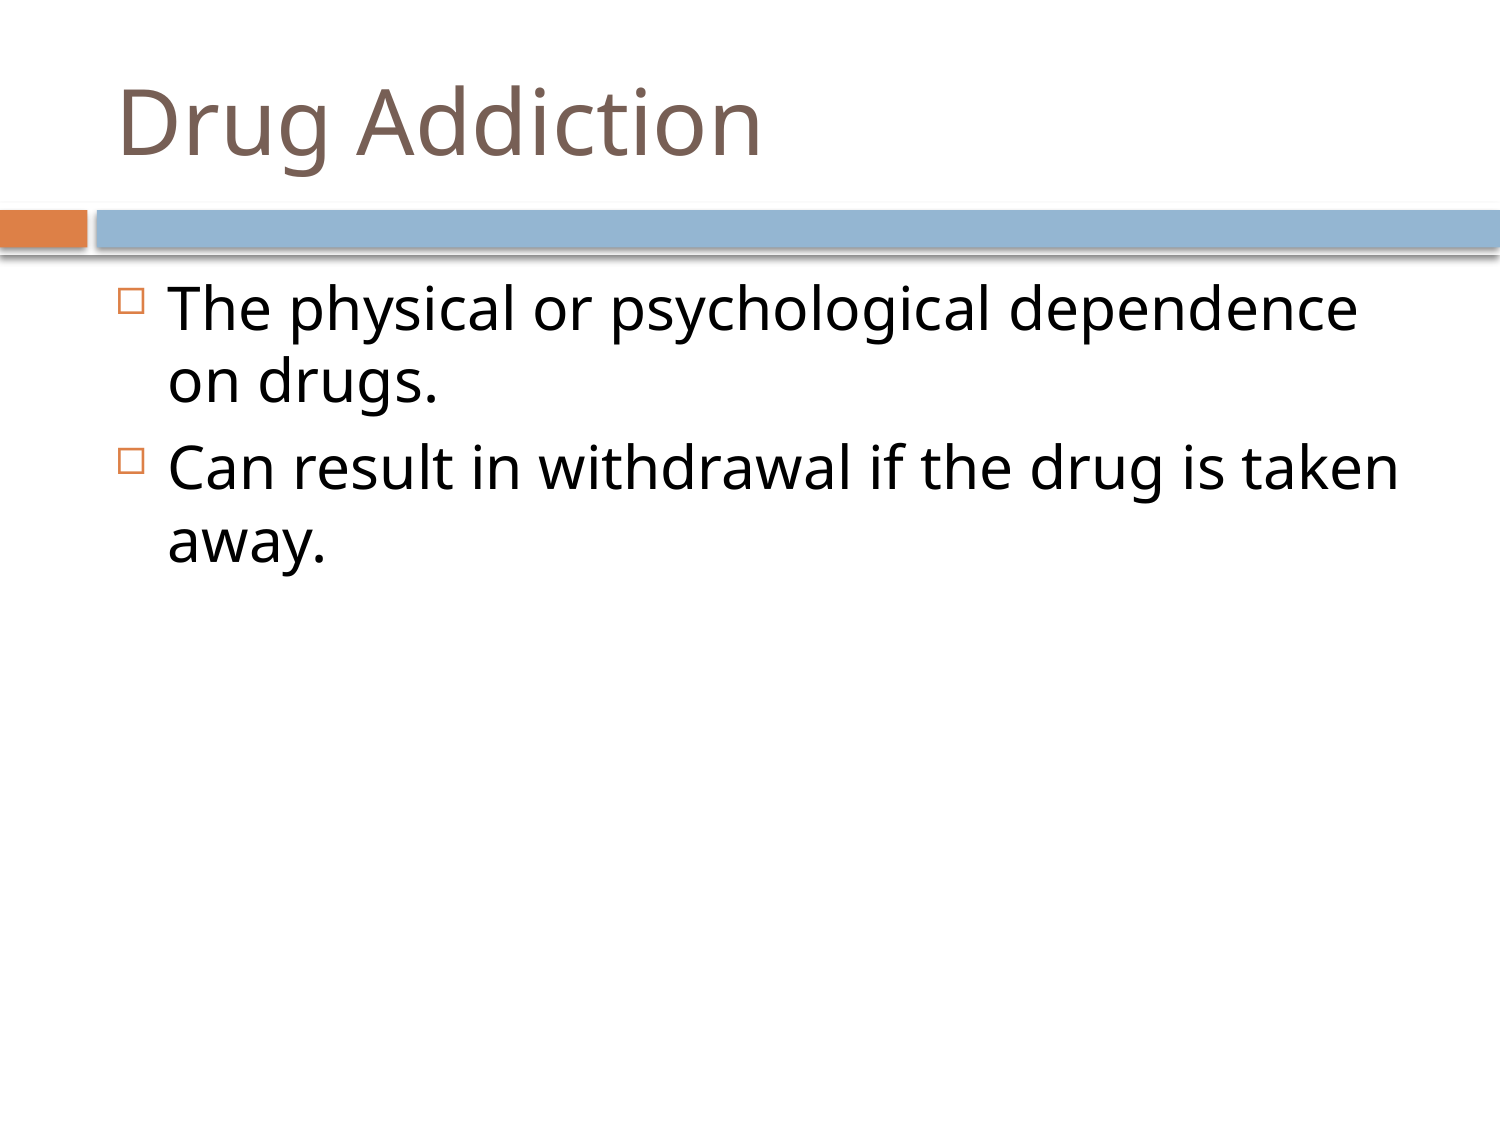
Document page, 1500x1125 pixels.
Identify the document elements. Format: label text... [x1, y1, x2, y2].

list The physical or psychological dependence on drugs. Can result in withdrawal if the drug is taken away. [100, 262, 1438, 1000]
title Drug Addiction [100, 37, 1438, 200]
